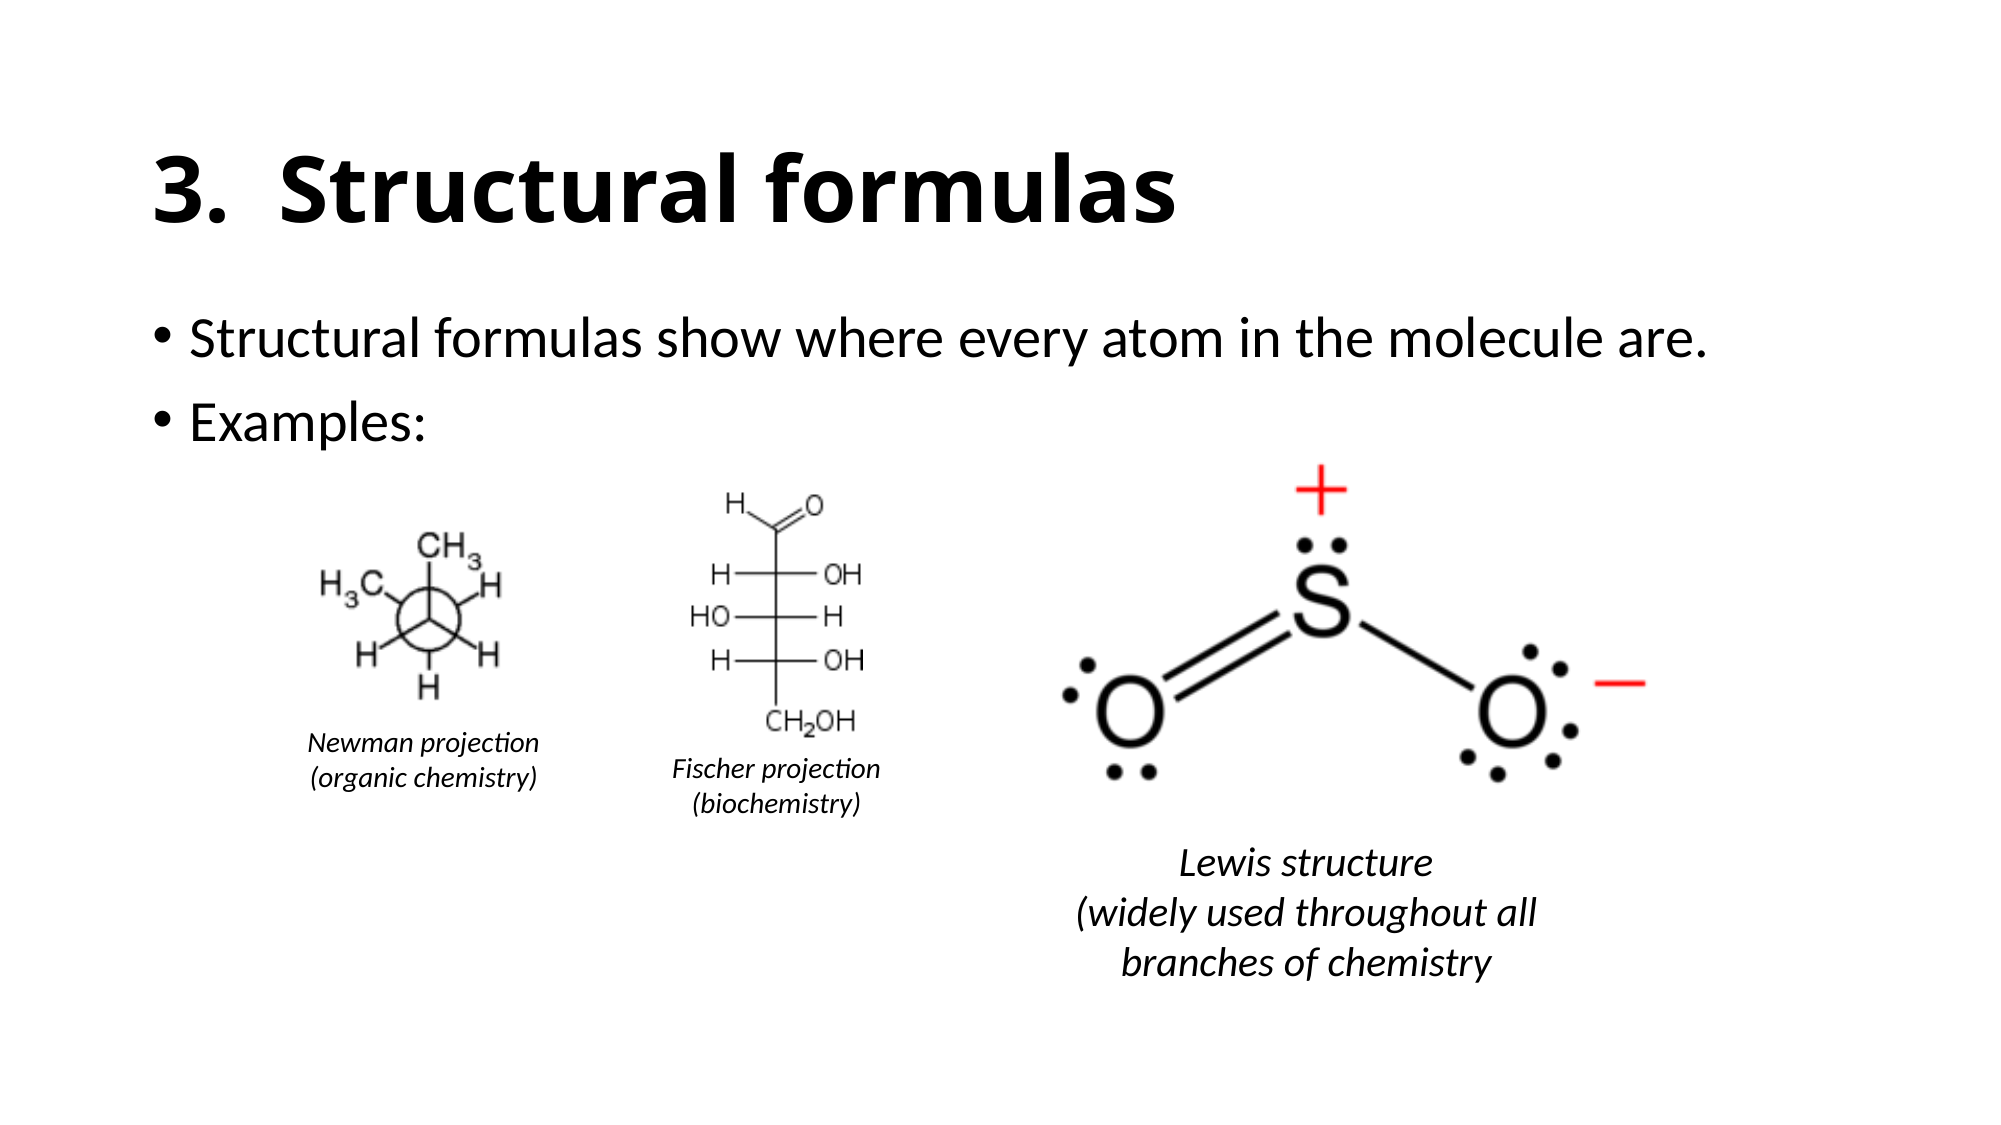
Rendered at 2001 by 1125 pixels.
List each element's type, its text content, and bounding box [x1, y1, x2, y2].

picture [689, 491, 863, 742]
list Structural formulas show where every atom in the molecule are. Examples: [137, 299, 1863, 492]
title 3. Structural formulas [137, 83, 1863, 299]
text_box Newman projection (organic chemistry) [275, 716, 572, 802]
text_box Fischer projection (biochemistry) [616, 741, 937, 827]
picture [305, 516, 519, 717]
picture [1034, 436, 1675, 812]
text_box Lewis structure (widely used throughout all branches of chemistry [1034, 827, 1578, 993]
